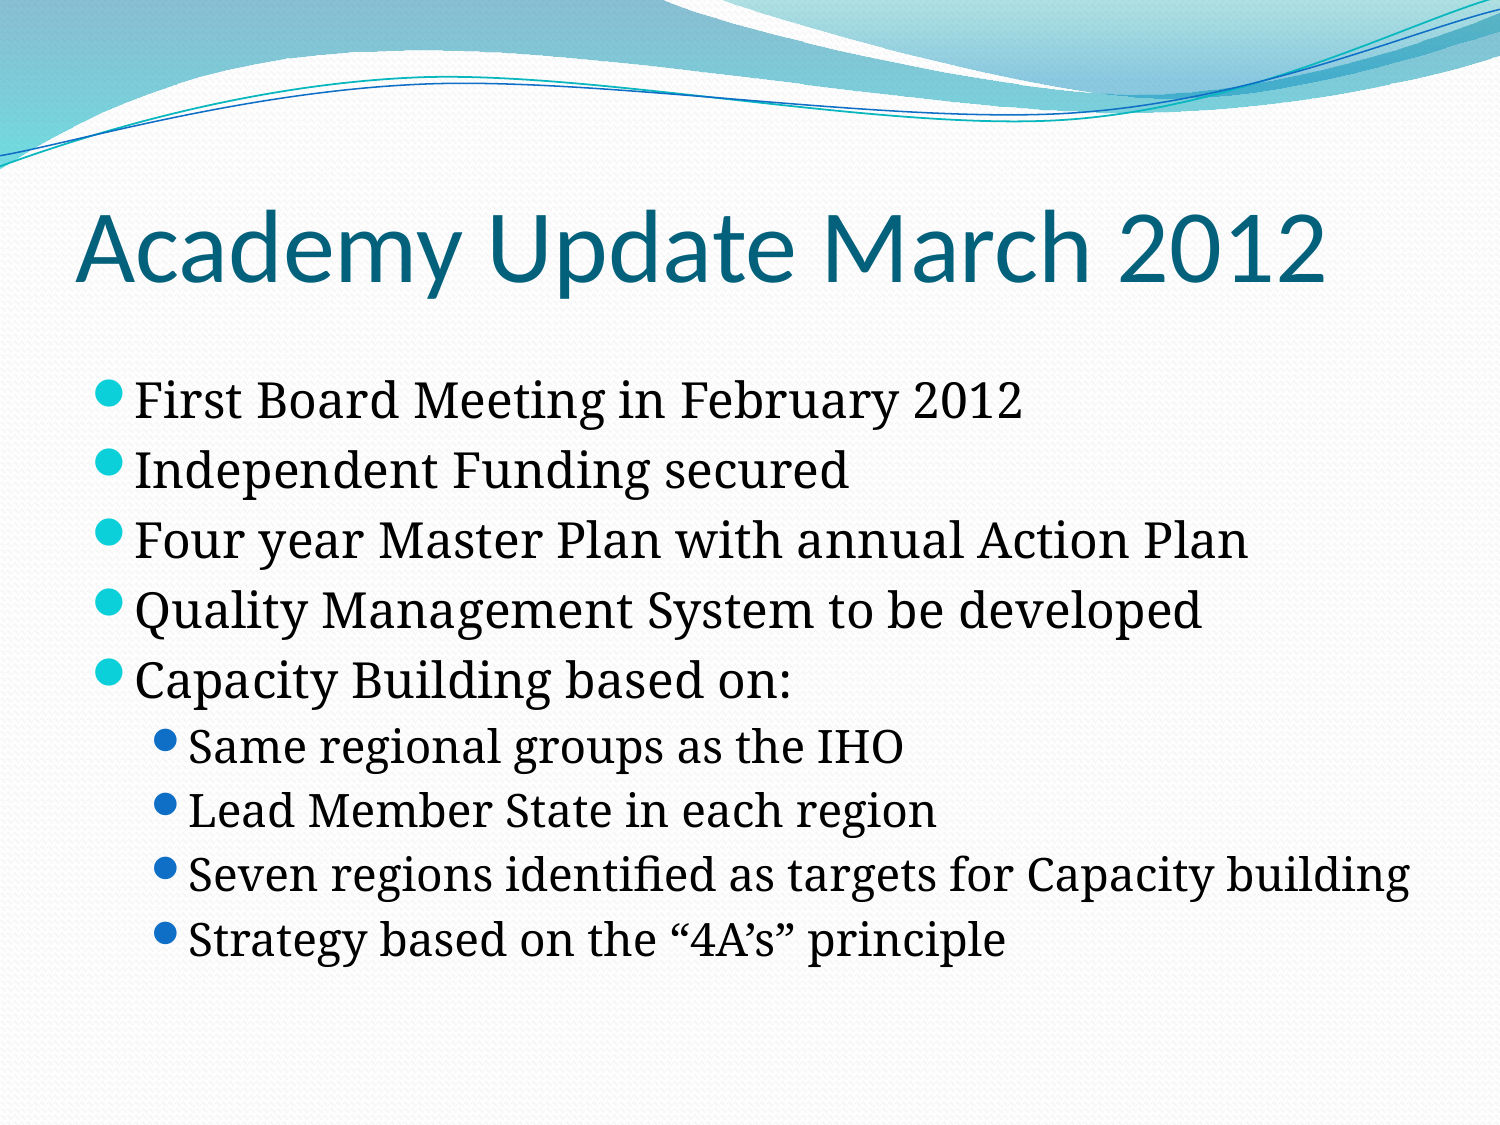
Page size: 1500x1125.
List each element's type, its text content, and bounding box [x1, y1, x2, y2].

title Academy Update March 2012 [75, 115, 1425, 303]
list First Board Meeting in February 2012 Independent Funding secured Four year Master Plan with annual Action Plan Quality Management System to be developed Capacity Building based on: Same regional groups as the IHO Lead Member State in each region Seven regions identified as targets for Capacity building Strategy based on the “4A’s” principle [76, 361, 1427, 1021]
